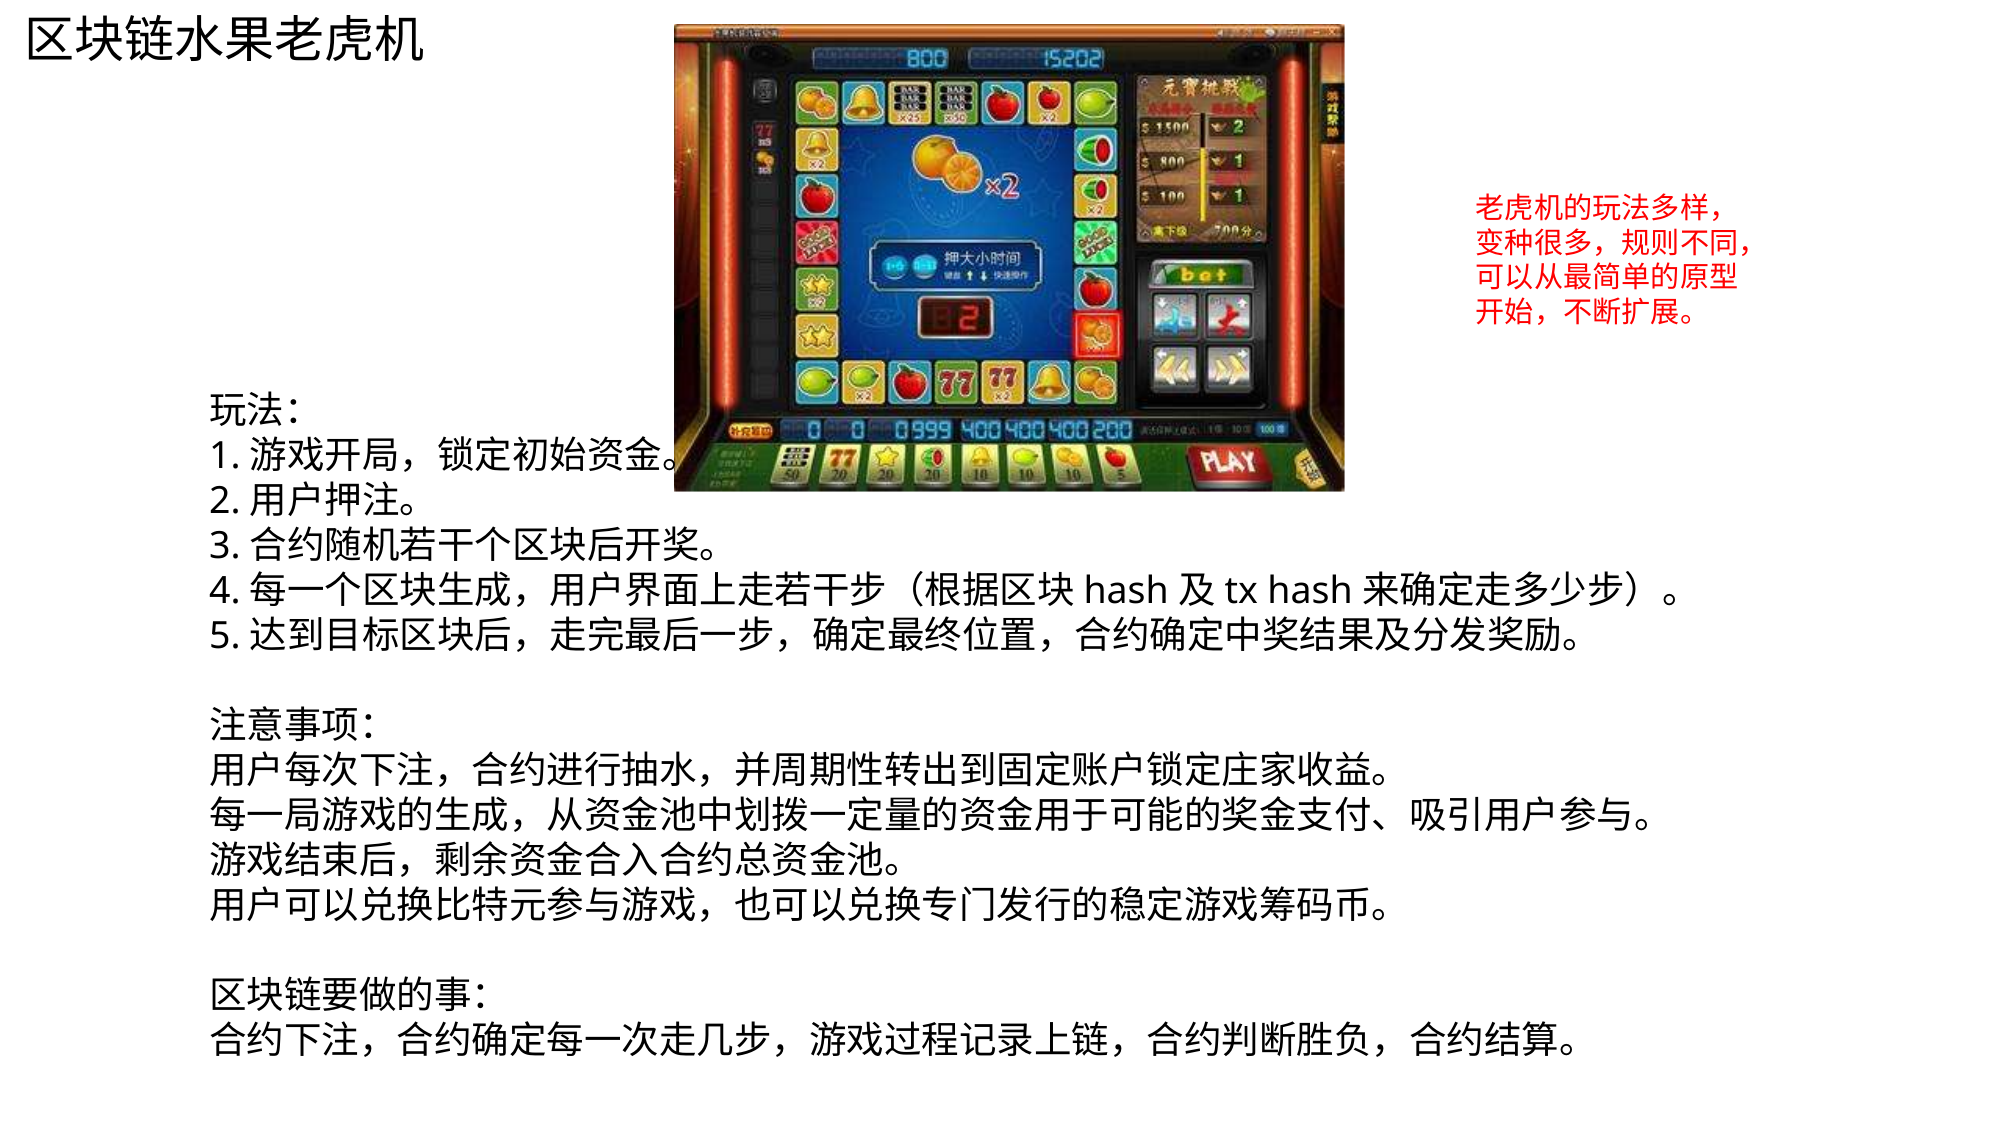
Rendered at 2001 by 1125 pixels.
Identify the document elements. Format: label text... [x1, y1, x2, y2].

text_box 区块链水果老虎机 [9, 0, 440, 75]
picture [673, 24, 1348, 495]
text_box 老虎机的玩法多样，变种很多，规则不同，可以从最简单的原型开始，不断扩展。 [1460, 181, 1772, 337]
text_box 玩法： 1.游戏开局，锁定初始资金。 2.用户押注。 3.合约随机若干个区块后开奖。 4.每一个区块生成，用户界面上走若干步（根据区块hash及tx hash来确定走多少步）。 5.达到目标区块后，走完最后一步，确定最终位置，合约确定中奖结果及分发奖励。 注意事项： 用户每次下注，合约进行抽水，并周期性转出到固定账户锁定庄家收益。 每一局游戏的生成，从资金池中划拨一定量的资金用于可能的奖金支付、吸引用户参与。 游戏结束后，剩余资金合入合约总资金池。 用户可以兑换比特元参与游戏，也可以兑换专门发行的稳定游戏筹码币。 区块链要做的事： 合约下注，合约确定每一次走几步，游戏过程记录上链，合约判断胜负，合约结算。 [194, 378, 1827, 1069]
